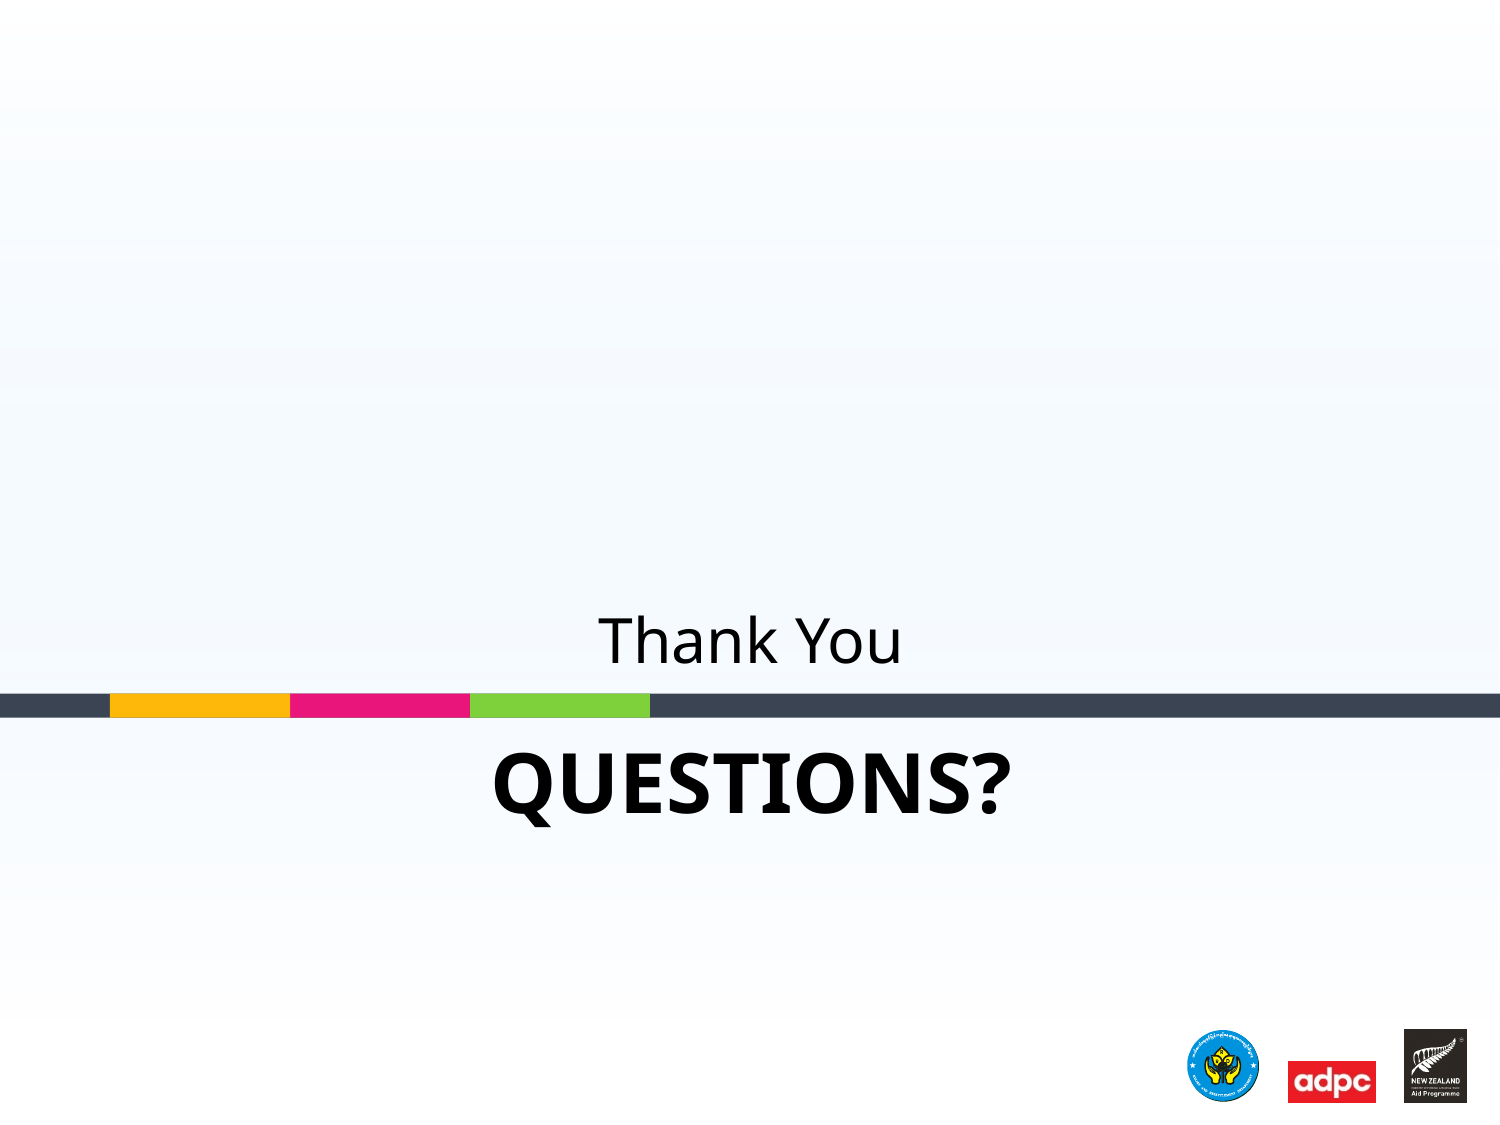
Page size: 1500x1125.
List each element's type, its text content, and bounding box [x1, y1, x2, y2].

title Questions? [109, 722, 1394, 947]
picture [1404, 1029, 1467, 1103]
picture [1288, 1061, 1376, 1103]
list Thank You [109, 437, 1394, 684]
